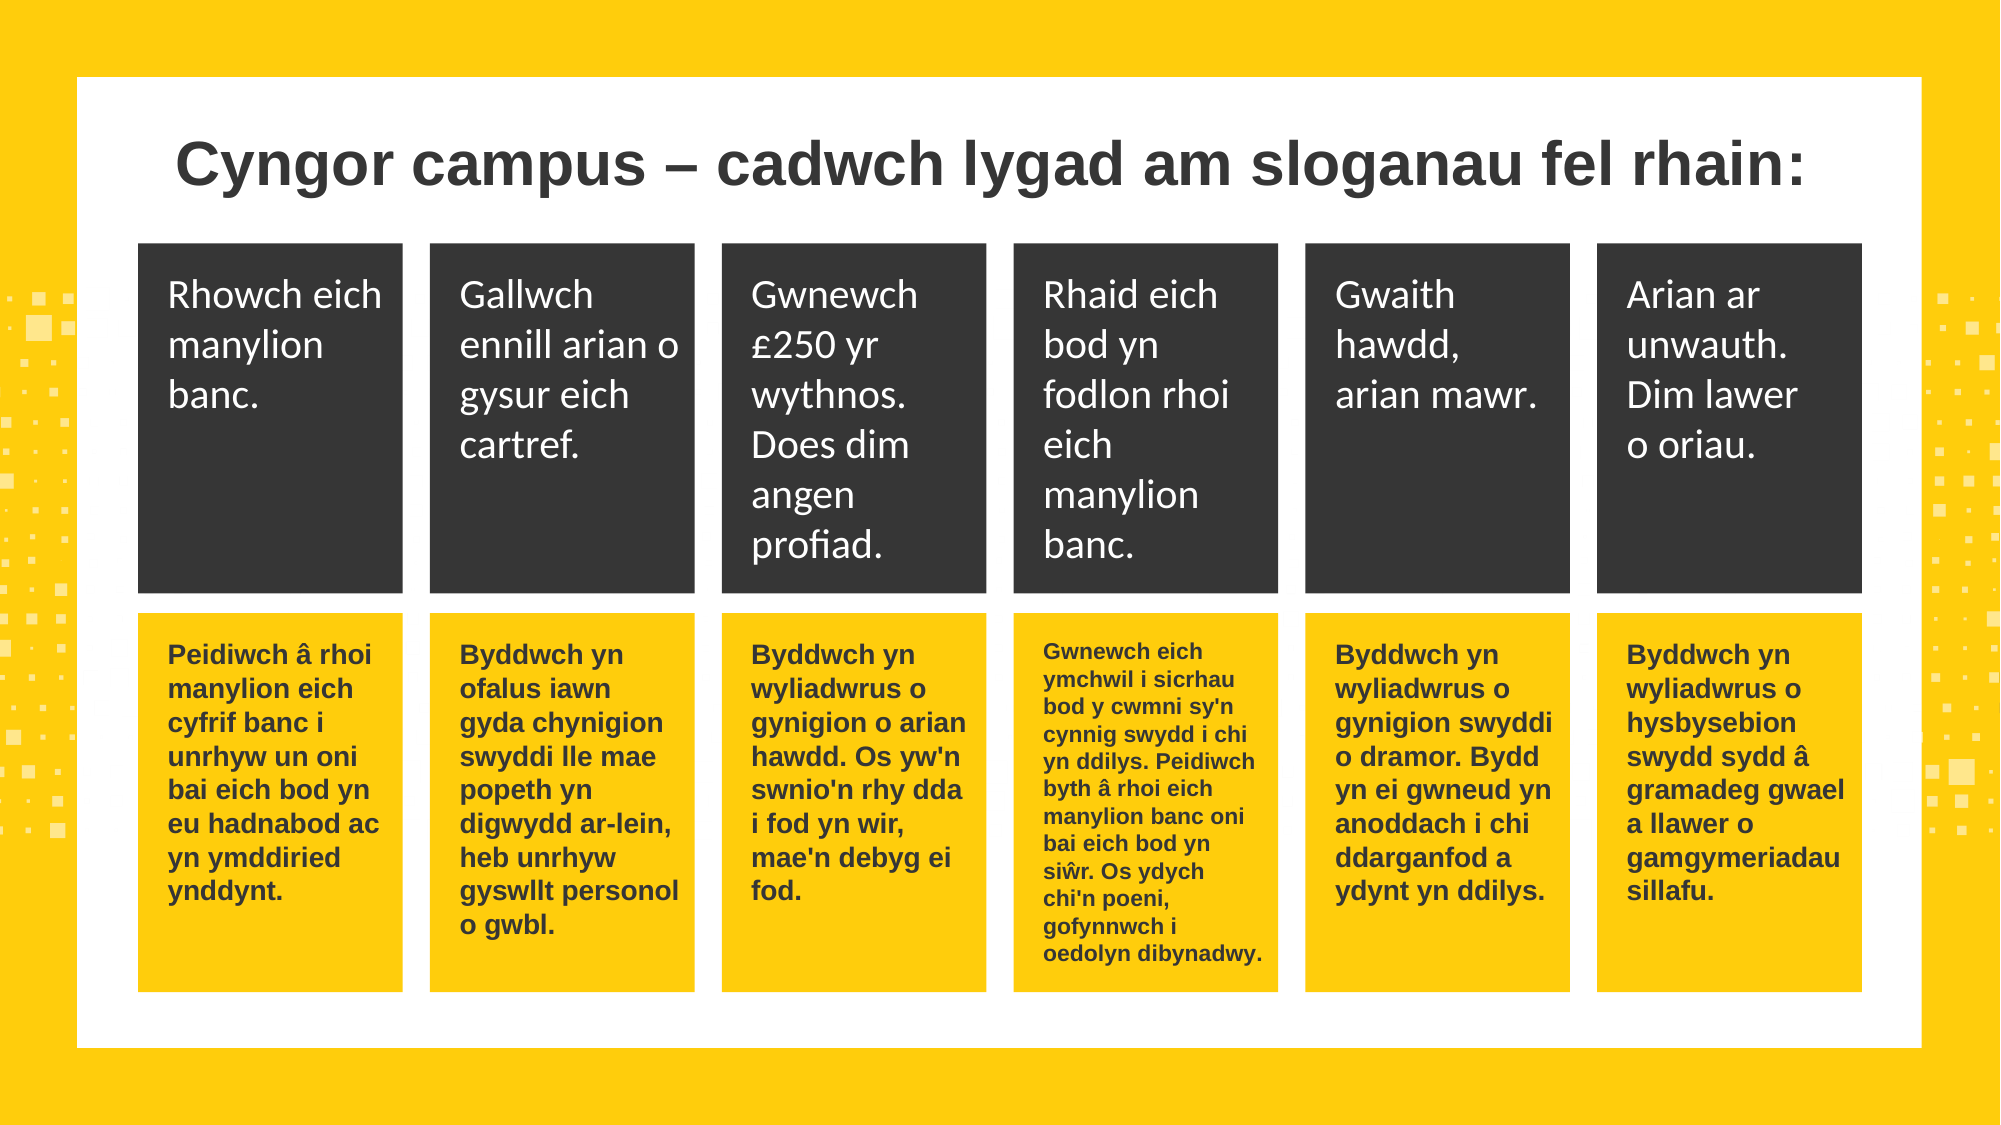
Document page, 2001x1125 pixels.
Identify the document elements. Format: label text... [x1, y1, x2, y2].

title Cyngor campus – cadwch lygad am sloganau fel rhain: [0, 115, 2000, 319]
text_box Byddwch yn wyliadwrus o gynigion swyddi o dramor. Bydd yn ei gwneud yn anoddach i chi ddarganfod a ydynt yn ddilys. [1304, 612, 1571, 993]
text_box Gwnewch eich ymchwil i sicrhau bod y cwmni sy'n cynnig swydd i chi yn ddilys. Peidiwch byth â rhoi eich manylion banc oni bai eich bod yn siŵr. Os ydych chi'n poeni, gofynnwch i oedolyn dibynadwy. [1013, 612, 1279, 993]
text_box Byddwch yn wyliadwrus o gynigion o arian hawdd. Os yw'n swnio'n rhy dda i fod yn wir, mae'n debyg ei fod. [721, 612, 987, 993]
text_box Gallwch ennill arian o gysur eich cartref. [429, 319, 696, 594]
text_box Rhaid eich bod yn fodlon rhoi eich manylion banc. [1013, 319, 1279, 594]
text_box Gwnewch £250 yr wythnos. Does dim angen profiad. [721, 319, 987, 594]
text_box Arian ar unwauth. Dim lawer o oriau. [1596, 319, 1863, 594]
text_box Rhowch eich manylion banc. [137, 319, 404, 594]
text_box Byddwch yn wyliadwrus o hysbysebion swydd sydd â gramadeg gwael a llawer o gamgymeriadau sillafu. [1596, 612, 1863, 993]
text_box Peidiwch â rhoi manylion eich cyfrif banc i unrhyw un oni bai eich bod yn eu hadnabod ac yn ymddiried ynddynt. [137, 612, 404, 993]
text_box Gwaith hawdd, arian mawr. [1304, 319, 1571, 594]
text_box Byddwch yn ofalus iawn gyda chynigion swyddi lle mae popeth yn digwydd ar-lein, heb unrhyw gyswllt personol o gwbl. [429, 612, 696, 993]
